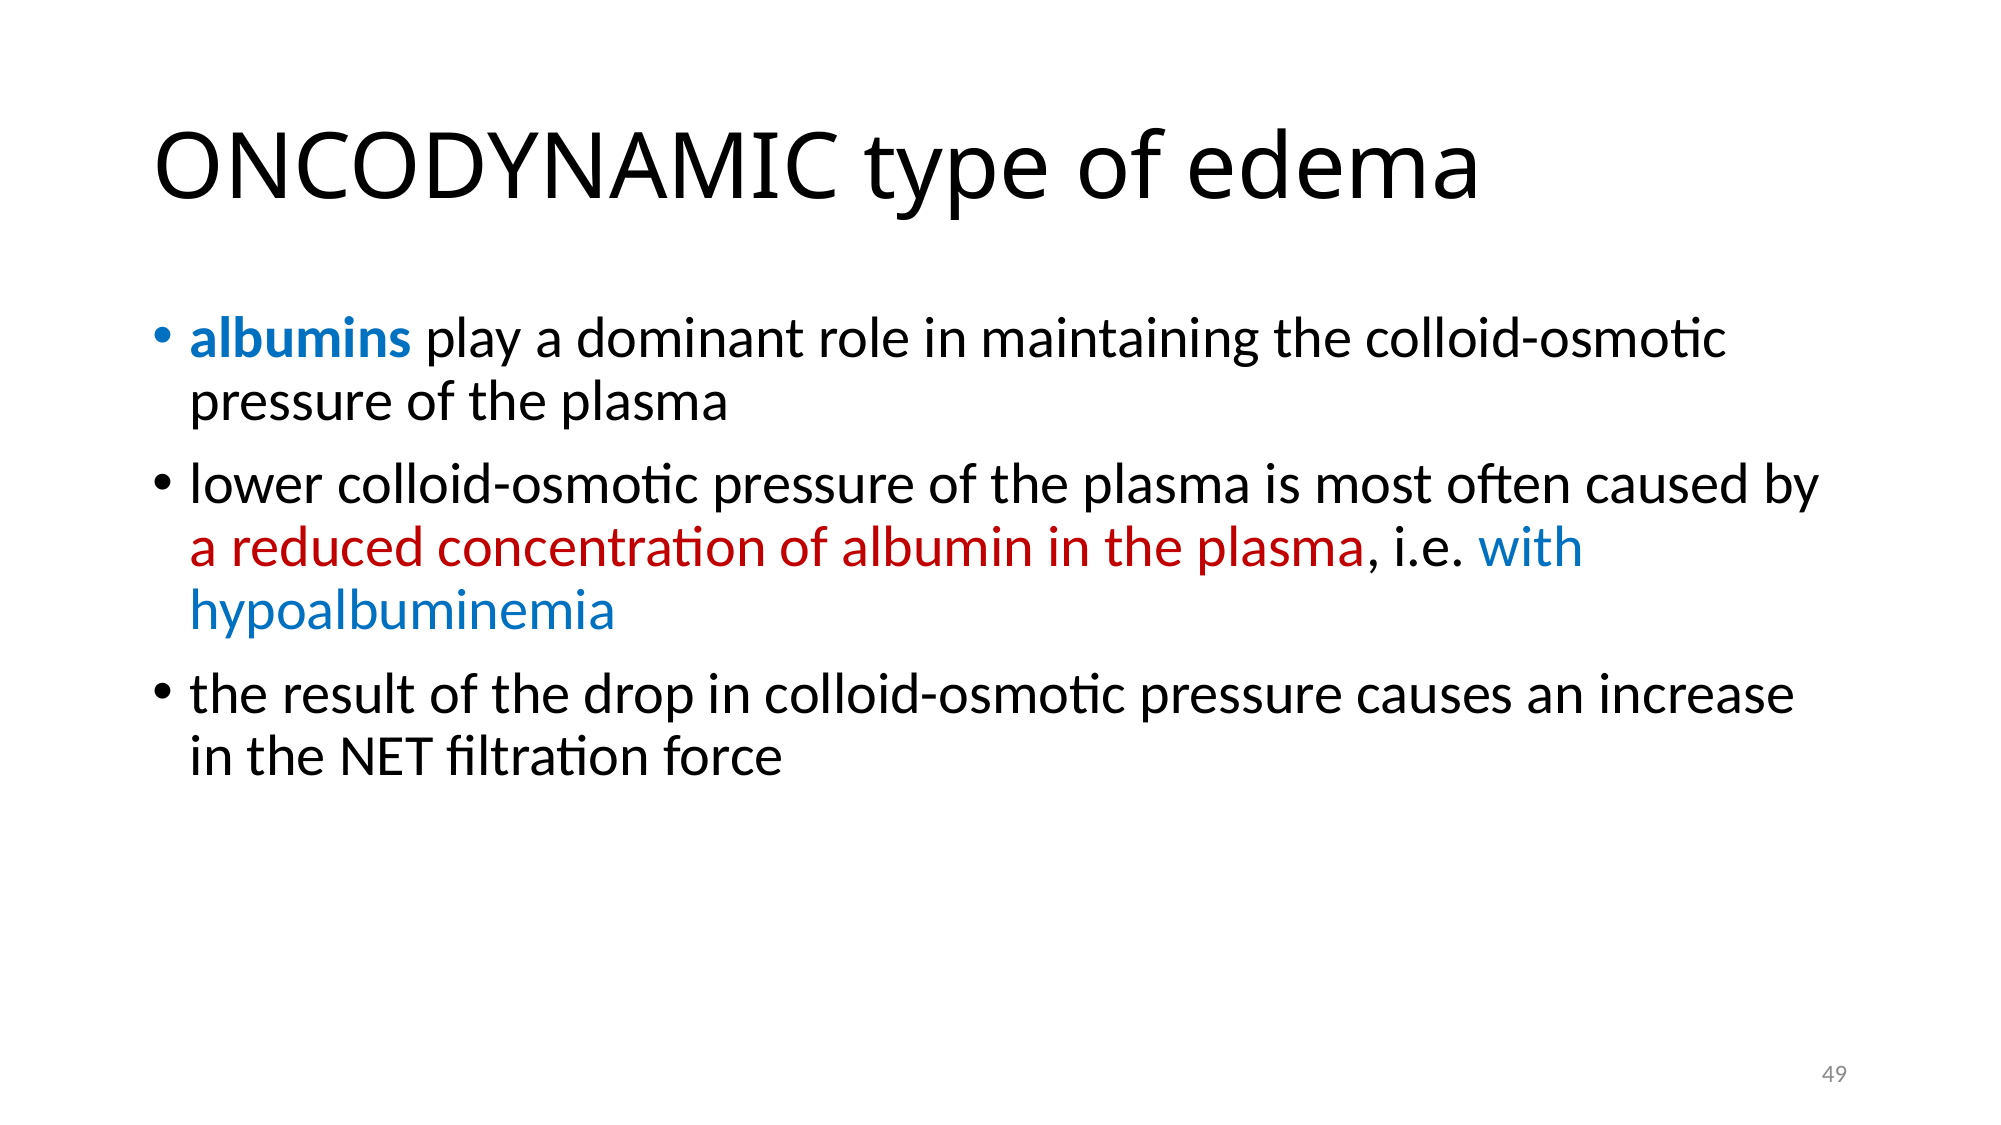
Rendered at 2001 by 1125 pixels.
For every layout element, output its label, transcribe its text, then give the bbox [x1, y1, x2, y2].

slide_number 49 [1412, 1042, 1863, 1103]
list albumins play a dominant role in maintaining the colloid-osmotic pressure of the plasma lower colloid-osmotic pressure of the plasma is most often caused by a reduced concentration of albumin in the plasma, i.e. with hypoalbuminemia the result of the drop in colloid-osmotic pressure causes an increase in the NET filtration force [137, 299, 1863, 1014]
title ONCODYNAMIC type of edema [137, 59, 1863, 278]
